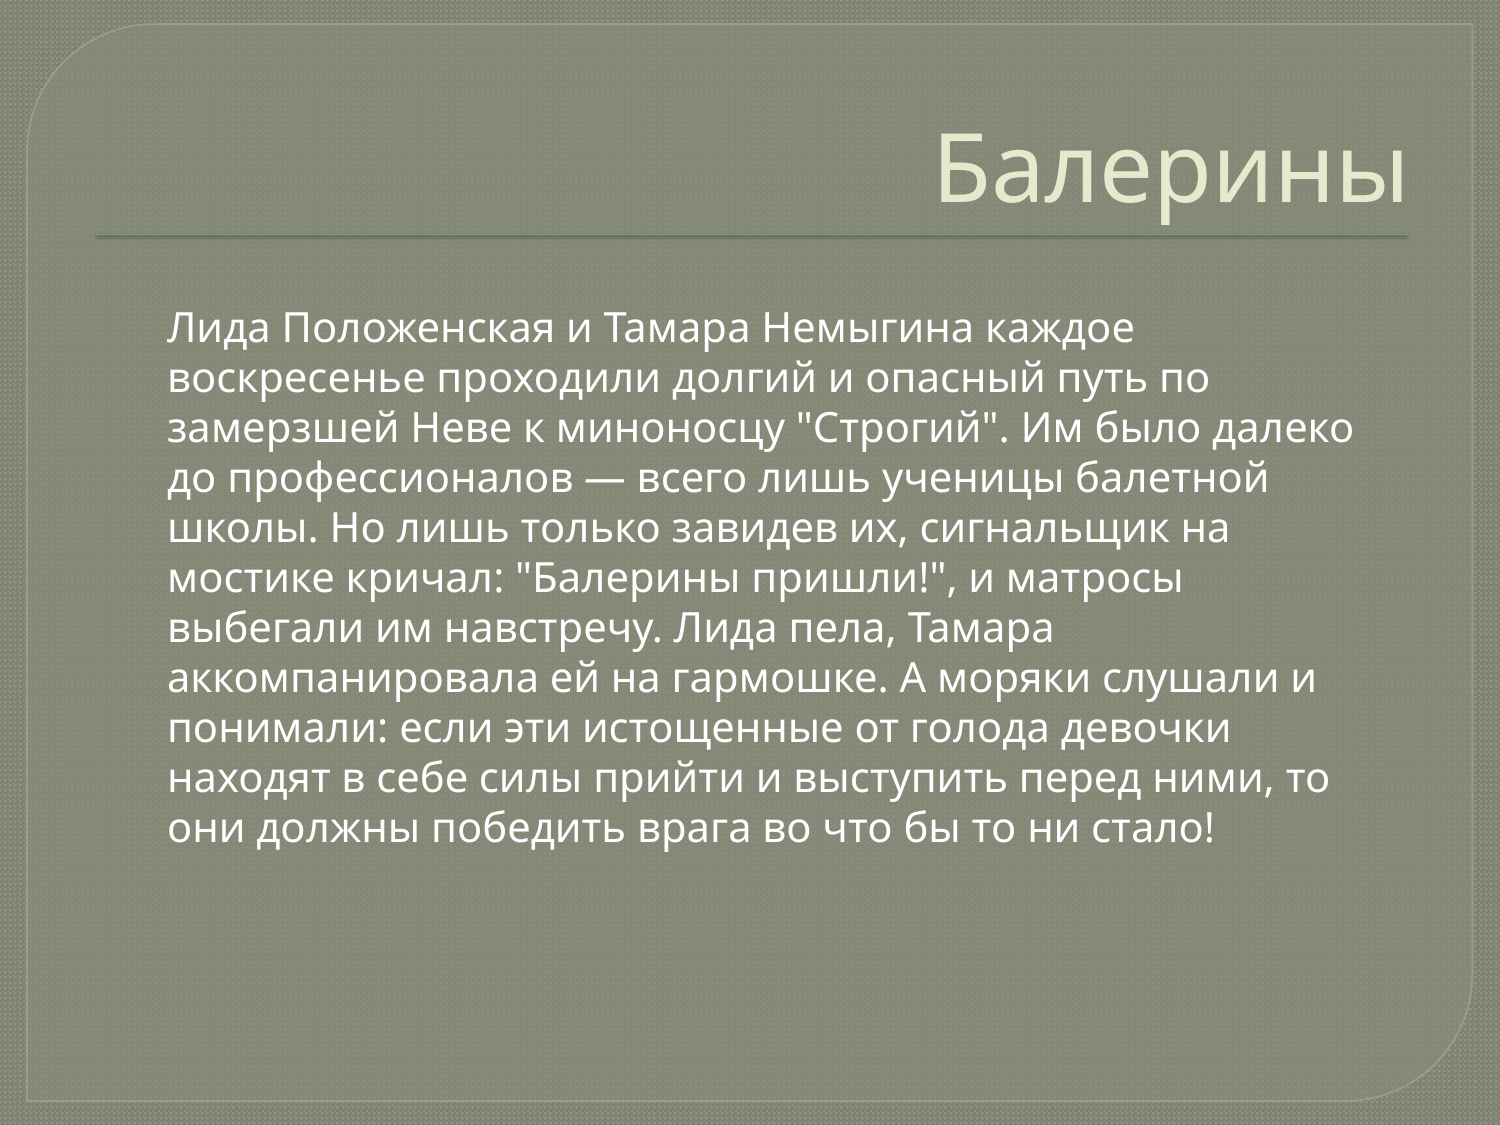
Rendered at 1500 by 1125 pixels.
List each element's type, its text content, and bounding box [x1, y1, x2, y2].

title Балерины [75, 41, 1425, 229]
text_box Лида Положенская и Тамара Немыгина каждое воскресенье проходили долгий и опасный путь по замерзшей Неве к миноносцу "Строгий". Им было далеко до профессионалов — всего лишь ученицы балетной школы. Но лишь только завидев их, сигнальщик на мостике кричал: "Балерины пришли!", и матросы выбегали им навстречу. Лида пела, Тамара аккомпанировала ей на гармошке. А моряки слушали и понимали: если эти истощенные от голода девочки находят в себе силы прийти и выступить перед ними, то они должны победить врага во что бы то ни стало! [152, 292, 1383, 858]
